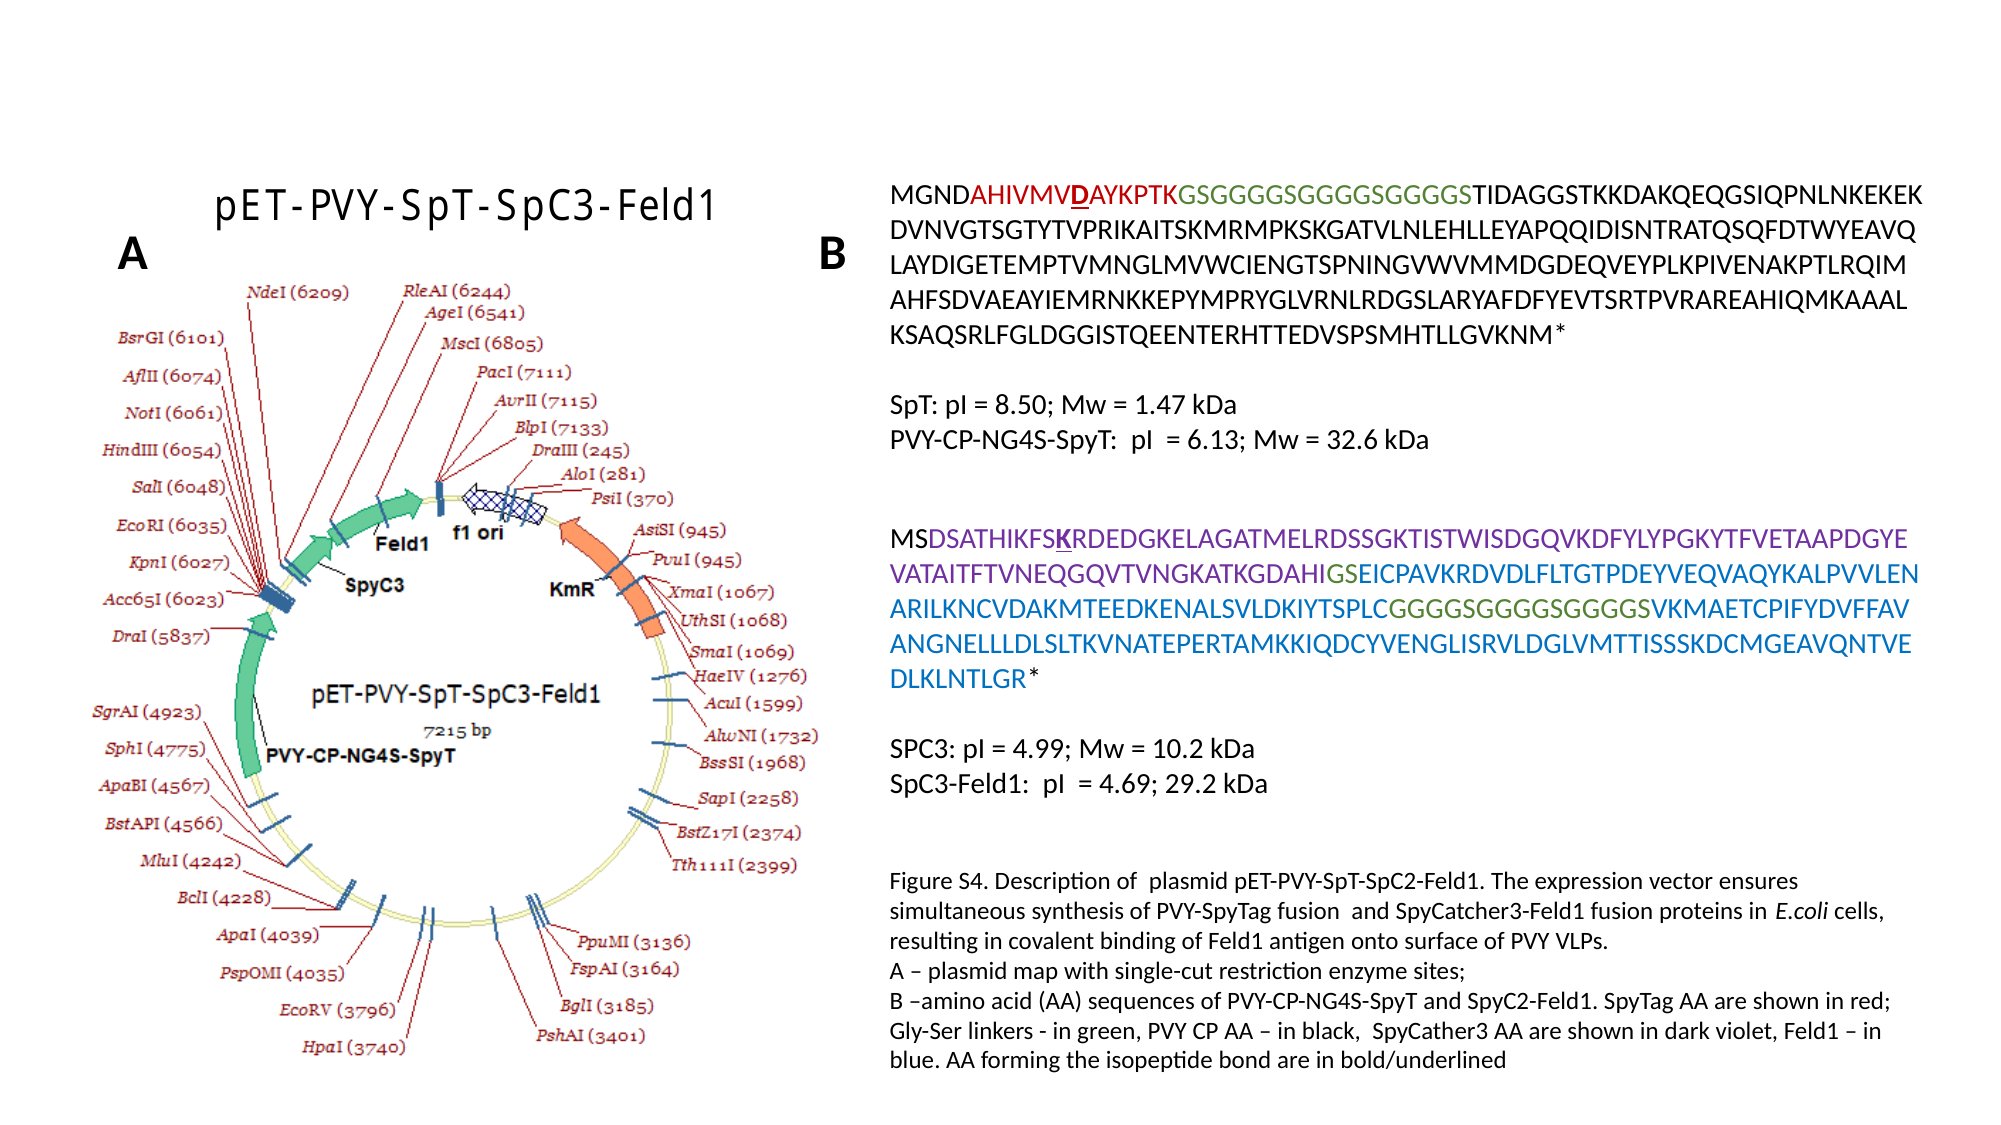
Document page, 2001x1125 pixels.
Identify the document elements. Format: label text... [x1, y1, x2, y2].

picture [83, 274, 829, 1064]
text_box Figure S4. Description of plasmid pET-PVY-SpT-SpC2-Feld1. The expression vector ensures simultaneous synthesis of PVY-SpyTag fusion and SpyCatcher3-Feld1 fusion proteins in E.coli cells, resulting in covalent binding of Feld1 antigen onto surface of PVY VLPs. A – plasmid map with single-cut restriction enzyme sites; B –amino acid (AA) sequences of PVY-CP-NG4S-SpyT and SpyC2-Feld1. SpyTag AA are shown in red; Gly-Ser linkers - in green, PVY CP AA – in black, SpyCather3 AA are shown in dark violet, Feld1 – in blue. AA forming the isopeptide bond are in bold/underlined [874, 857, 1919, 1082]
text_box A [102, 212, 163, 274]
text_box B [803, 212, 862, 288]
text_box mSdsathikfskrdedgkelagatmelrdssgktistwisdgqvkdfylypgkytfvetaapdgyevataitftvneqgqvtvngkatkgdahigseicpavkrdvdlfltgtpdeyveqvaqykalpvvlenarilkncvdakmteedkenalsvldkiytsplcggggsggggsggggsvkmaetcpifydvffavangnellldlsltkvnatepertamkkiqdcyvenglisrvldglvmttissskdcmgeavqntvedlklntlgr* SpC3: pI = 4.99; Mw = 10.2 kDa SpC3-Feld1: pI = 4.69; 29.2 kDa [874, 511, 1938, 842]
text_box MgndahivmvdaykptkgsggggsggggsggggstidaggstkkdakqeqgsiqpnlnkekekdvnvgtsgtytvPrikaitskmrmpkskgatvlnlehlleyapqqidisntratqsqfdtwyeavqlaydigetemptvmnglmvwcieNgtspningvwvmmdgdeqveyplkpivenakptlrqimahfsdvaeayiemrnkkepympryglvrnlrdgslaryafdfyevtsrtpvrareahiqmkaaalksaqsrlfgldggistqeenterhttedvspsmhtllgvknm* SpT: pI = 8.50; Mw = 1.47 kDa PVY-CP-NG4S-SpyT: pI = 6.13; Mw = 32.6 kDa [874, 168, 1938, 498]
picture [203, 165, 726, 242]
